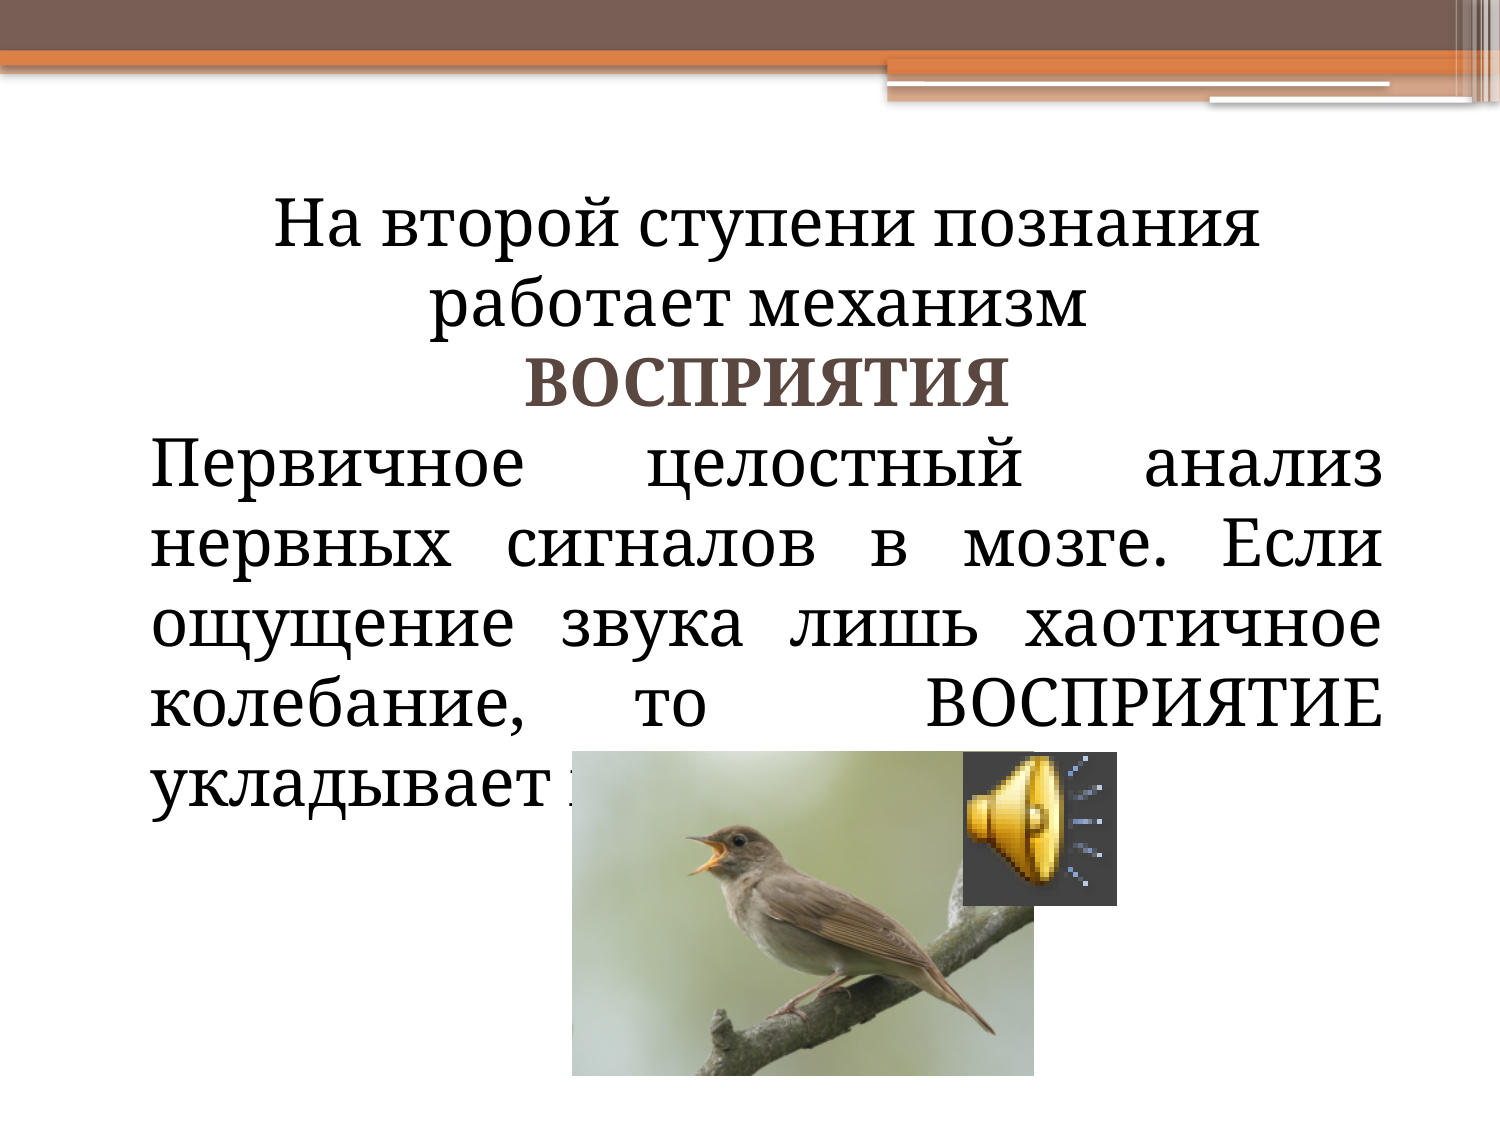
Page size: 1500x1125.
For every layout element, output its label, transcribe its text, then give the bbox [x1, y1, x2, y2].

text_box На второй ступени познания работает механизм ВОСПРИЯТИЯ Первичное целостный анализ нервных сигналов в мозге. Если ощущение звука лишь хаотичное колебание, то ВОСПРИЯТИЕ укладывает хаос в мелодию. [135, 172, 1400, 828]
picture [572, 751, 1118, 1076]
